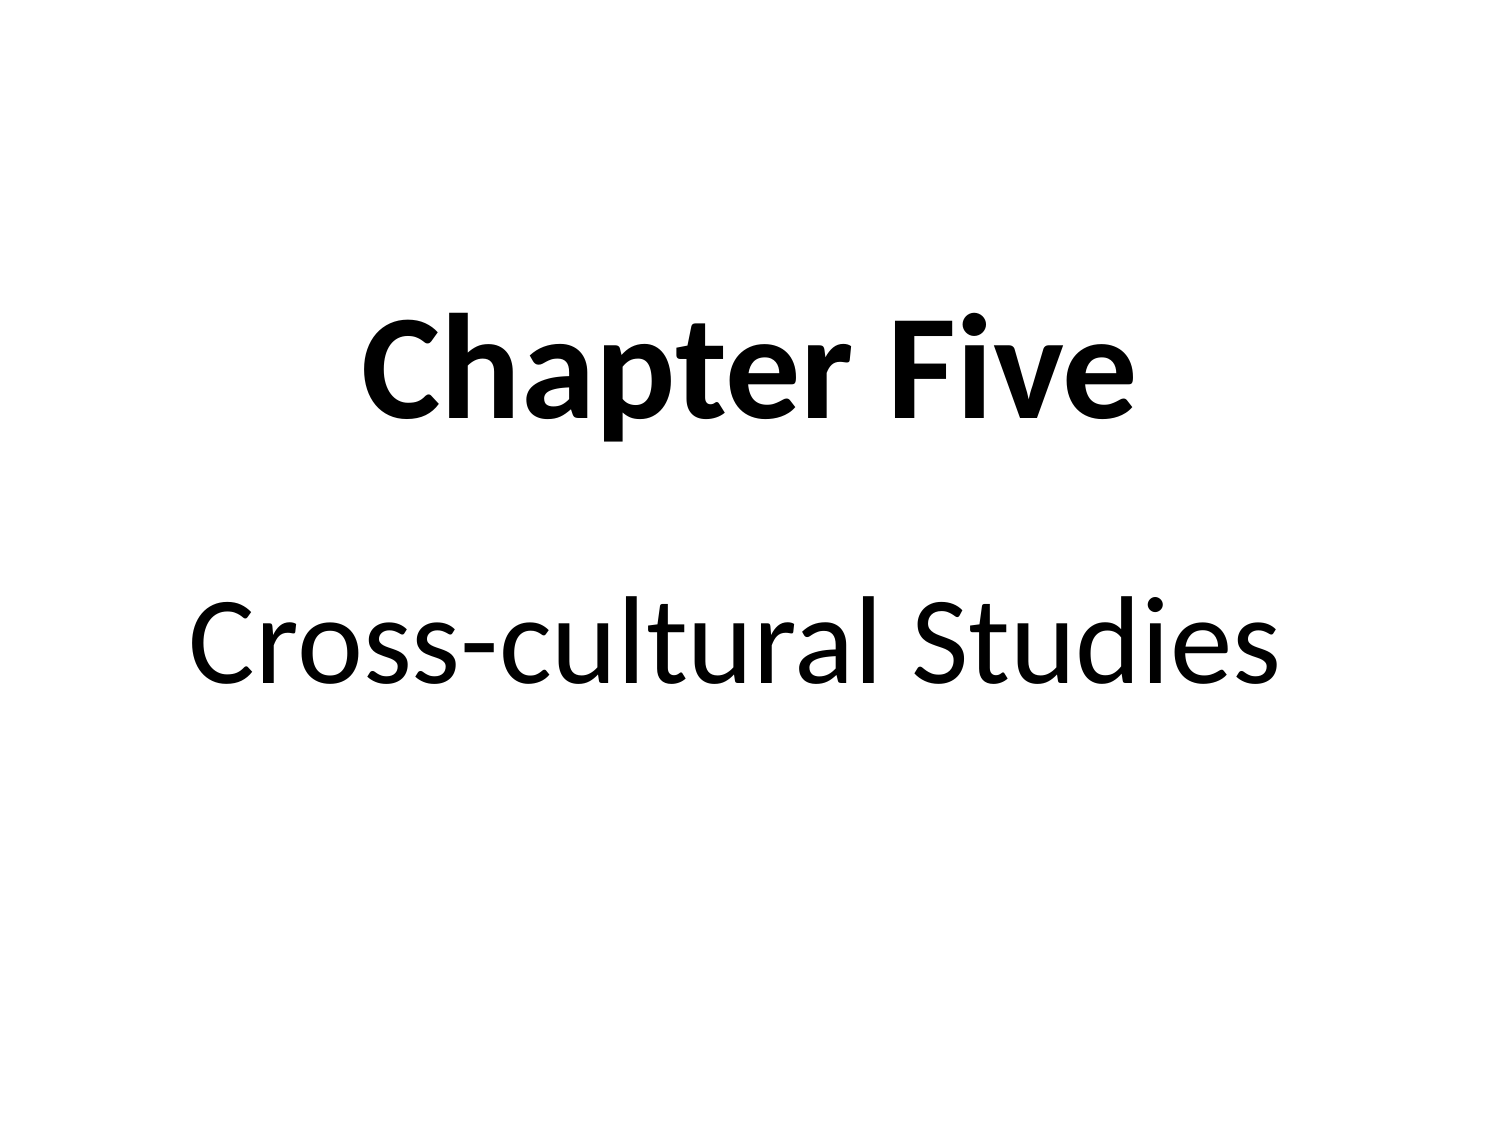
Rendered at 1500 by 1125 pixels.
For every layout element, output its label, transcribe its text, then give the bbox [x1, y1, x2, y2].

title Chapter Five Cross-cultural Studies [112, 212, 1388, 875]
